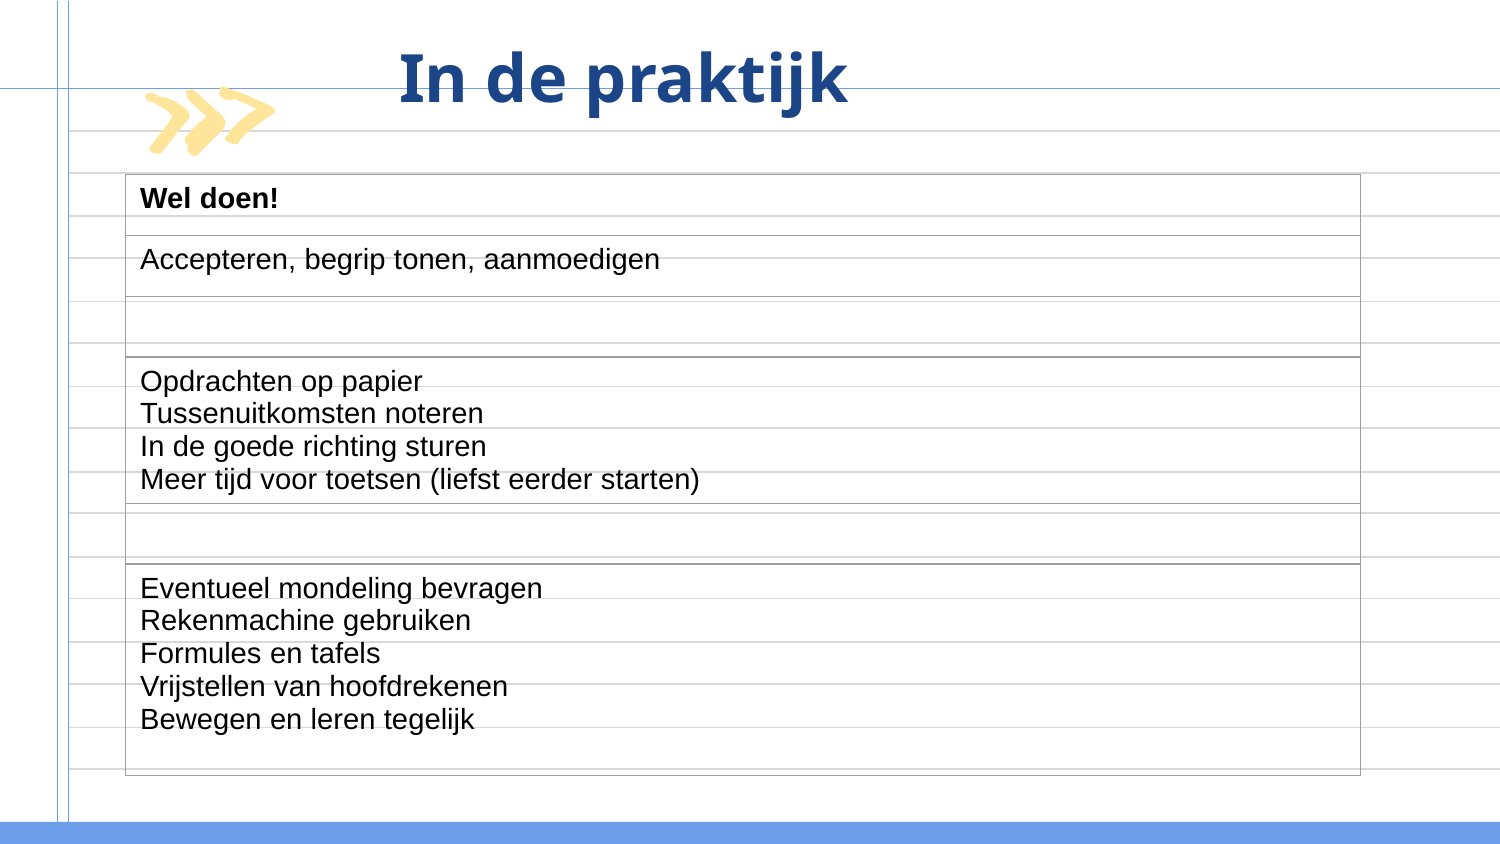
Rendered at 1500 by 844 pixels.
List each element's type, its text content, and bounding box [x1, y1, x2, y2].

table_cell Opdrachten op papier Tussenuitkomsten noteren In de goede richting sturen Meer tijd voor toetsen (liefst eerder starten) [126, 358, 1360, 503]
title In de praktijk [399, 8, 1500, 144]
table_header Wel doen! [126, 175, 1360, 235]
table_cell Accepteren, begrip tonen, aanmoedigen [126, 236, 1360, 296]
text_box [144, 86, 278, 157]
table_cell Eventueel mondeling bevragen Rekenmachine gebruiken Formules en tafels Vrijstellen van hoofdrekenen Bewegen en leren tegelijk [126, 565, 1360, 775]
table_cell [126, 504, 1360, 563]
table_cell [126, 297, 1360, 356]
